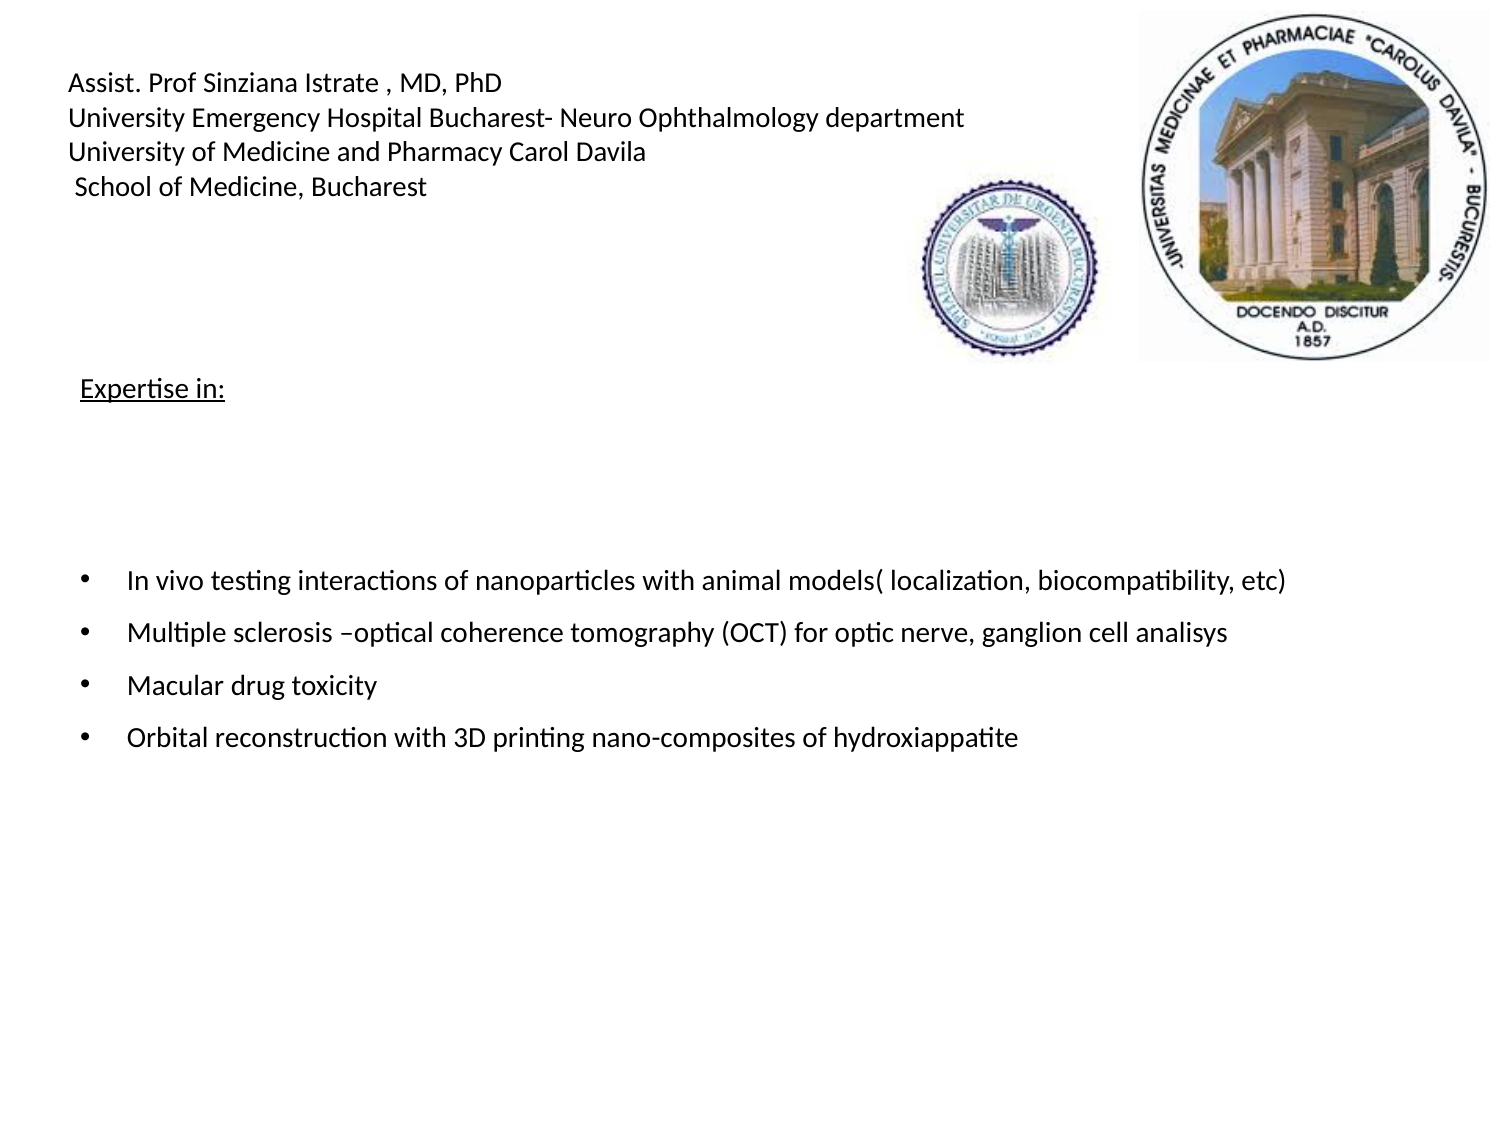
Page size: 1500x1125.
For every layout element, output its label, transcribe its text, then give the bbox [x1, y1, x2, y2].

picture [879, 9, 1491, 378]
text_box Expertise in: In vivo testing interactions of nanoparticles with animal models( localization, biocompatibility, etc) Multiple sclerosis –optical coherence tomography (OCT) for optic nerve, ganglion cell analisys Macular drug toxicity Orbital reconstruction with 3D printing nano-composites of hydroxiappatite [65, 361, 1450, 996]
title Assist. Prof Sinziana Istrate , MD, PhD University Emergency Hospital Bucharest- Neuro Ophthalmology department University of Medicine and Pharmacy Carol Davila School of Medicine, Bucharest [53, 54, 1134, 296]
